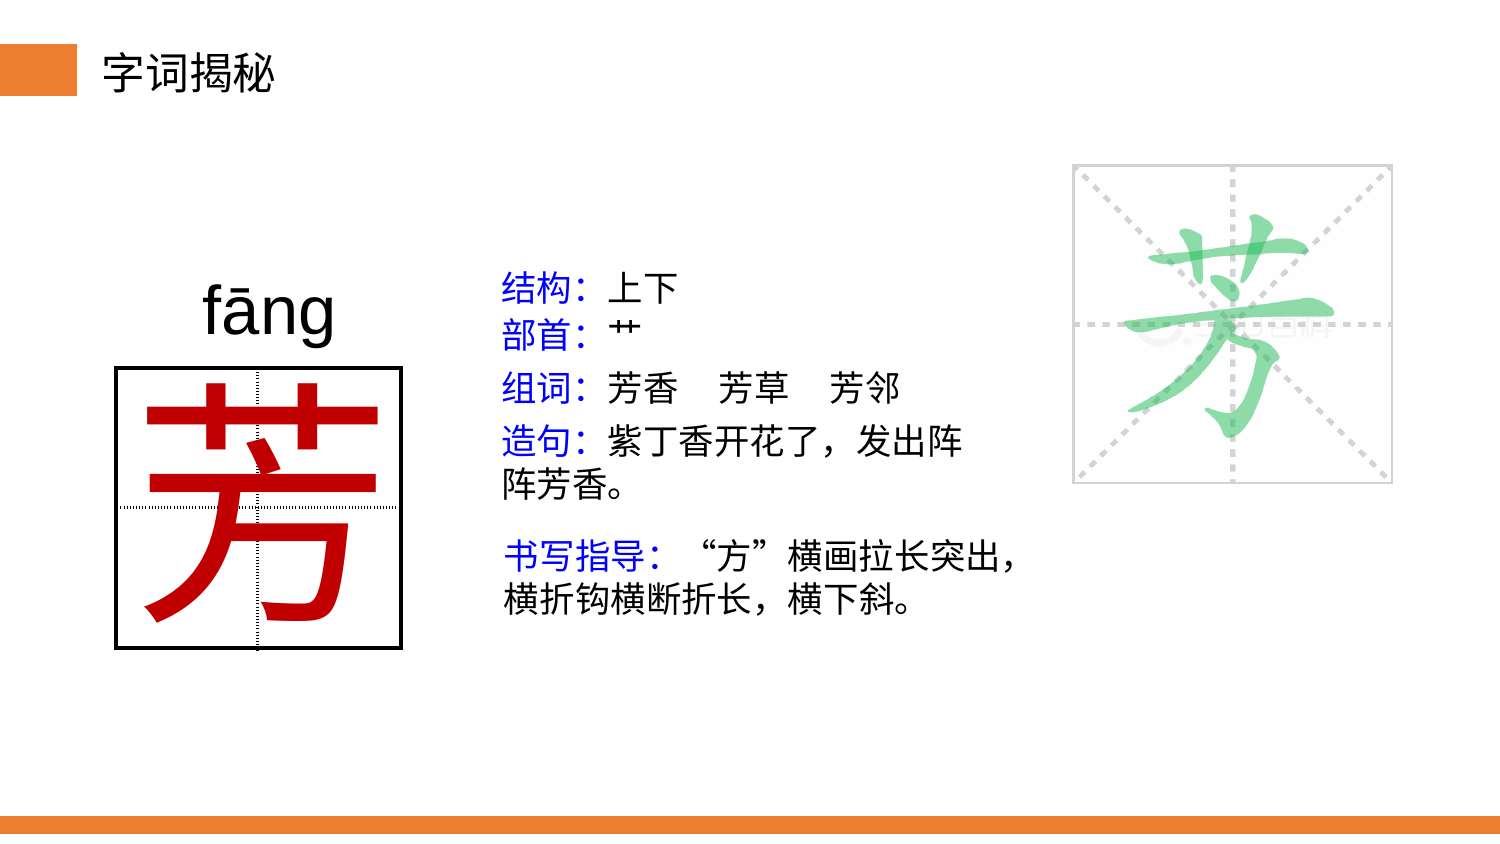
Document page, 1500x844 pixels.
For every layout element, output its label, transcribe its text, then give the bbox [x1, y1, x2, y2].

picture [1072, 164, 1393, 484]
text_box 组词：芳香 芳草 芳邻 [489, 360, 987, 413]
text_box fāng [191, 260, 349, 354]
text_box 字词揭秘 [90, 40, 368, 104]
text_box 部首：艹 [489, 307, 848, 362]
text_box 造句：紫丁香开花了，发出阵阵芳香。 [489, 413, 1003, 510]
text_box 结构：上下 [489, 260, 778, 307]
text_box 书写指导：“方”横画拉长突出，横折钩横断折长，横下斜。 [492, 528, 1035, 626]
text_box 芳 [121, 336, 407, 661]
